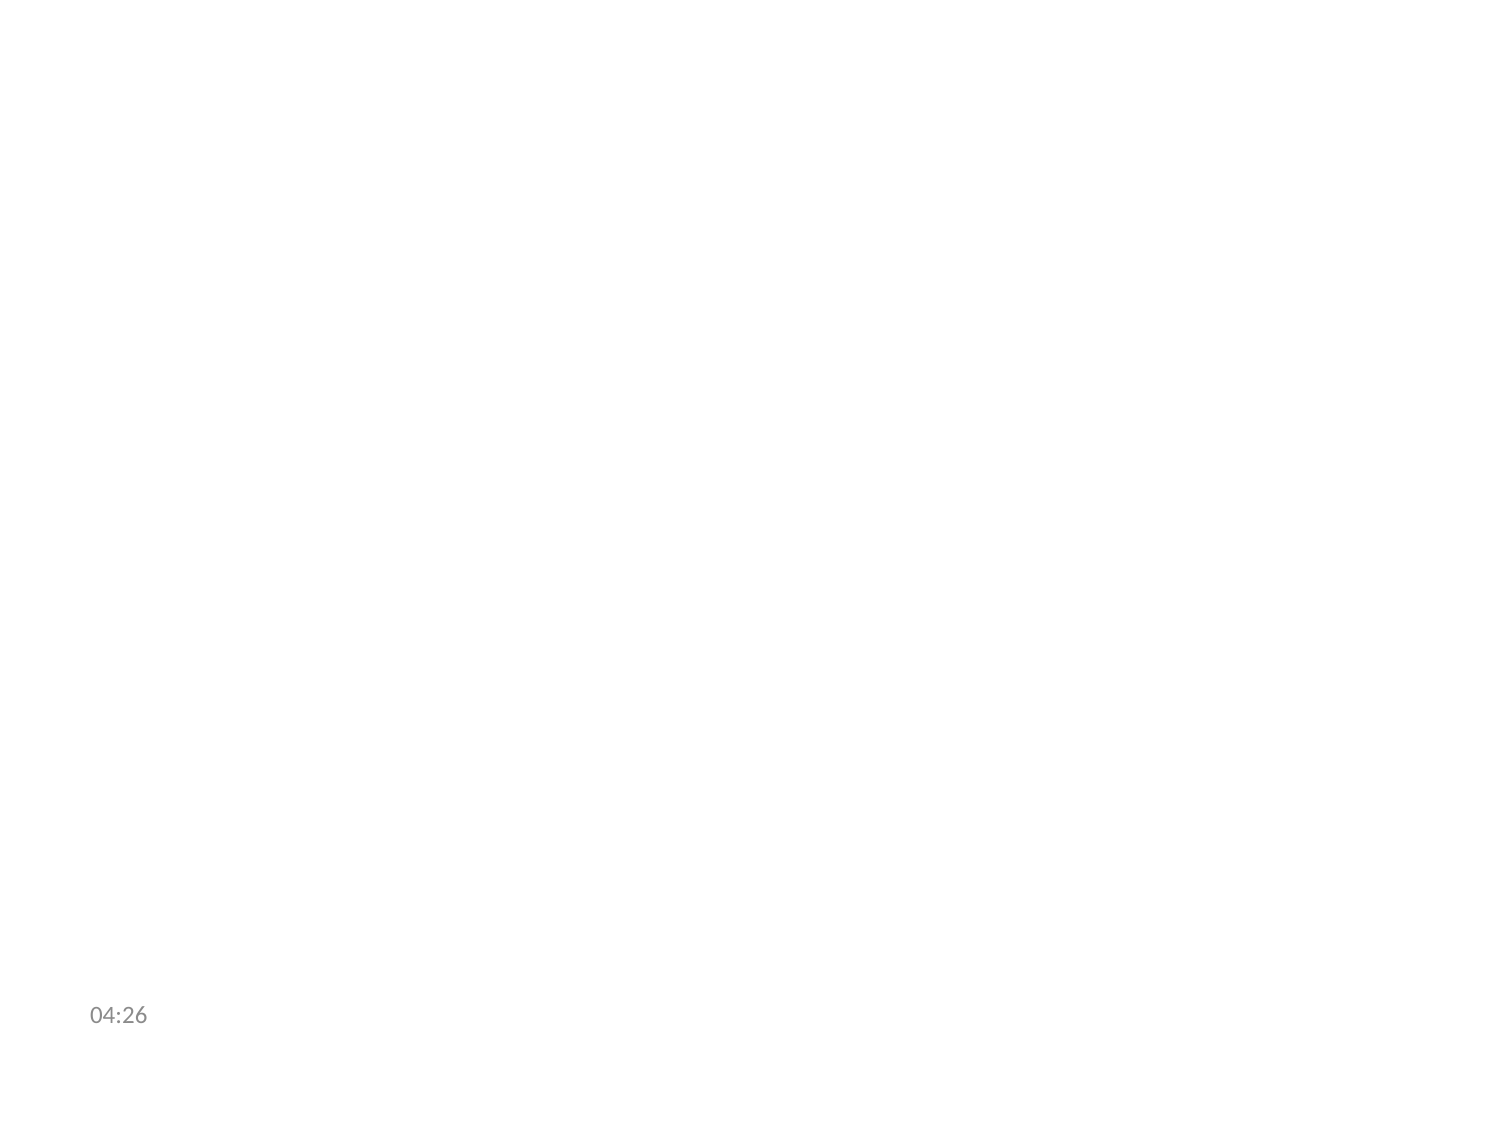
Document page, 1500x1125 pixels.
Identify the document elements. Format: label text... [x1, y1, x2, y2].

text_box 15:35 [75, 983, 425, 1044]
